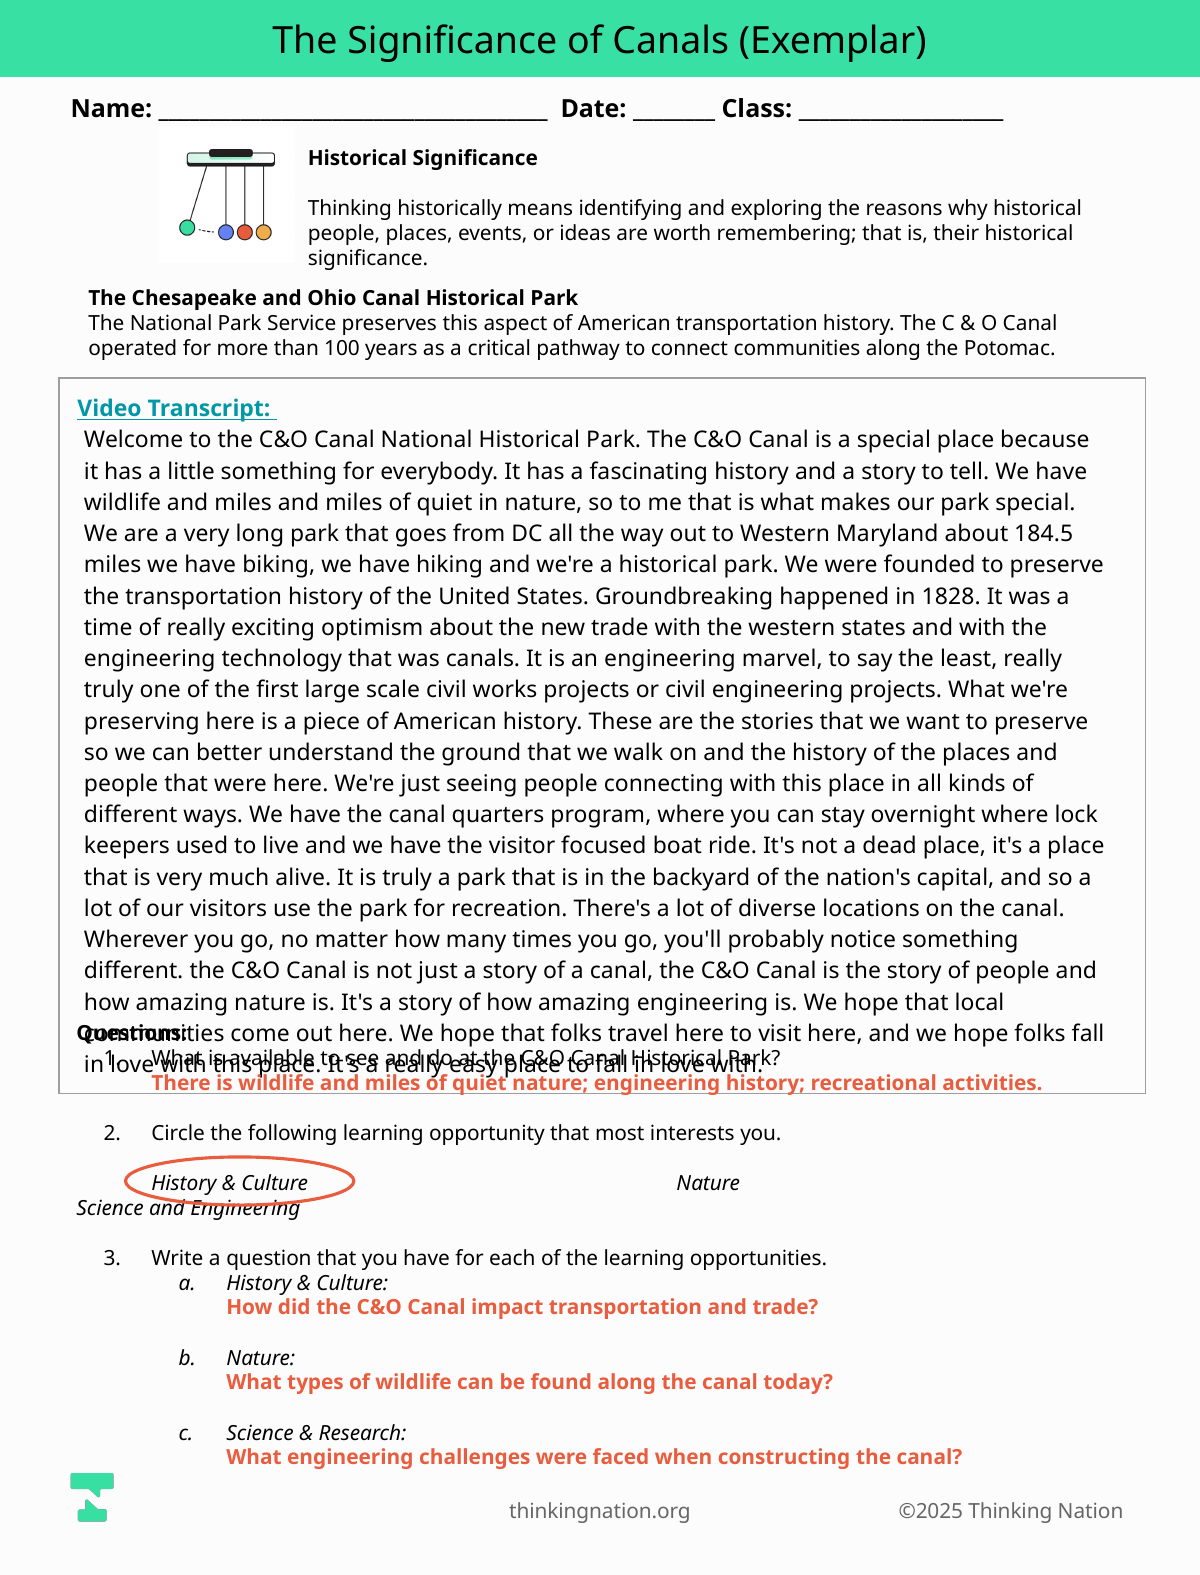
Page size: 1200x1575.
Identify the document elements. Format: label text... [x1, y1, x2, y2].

text_box The Chesapeake and Ohio Canal Historical Park The National Park Service preserves this aspect of American transportation history. The C & O Canal operated for more than 100 years as a critical pathway to connect communities along the Potomac. [70, 266, 1139, 363]
text_box thinkingnation.org [457, 1489, 742, 1532]
text_box [125, 1156, 354, 1206]
text_box Questions: What is available to see and do at the C&O Canal Historical Park? There is wildlife and miles of quiet nature; engineering history; recreational activities. Circle the following learning opportunity that most interests you. History & Culture Nature Science and Engineering Write a question that you have for each of the learning opportunities. History & Culture: How did the C&O Canal impact transportation and trade? Nature: What types of wildlife can be found along the canal today? Science & Research: What engineering challenges were faced when constructing the canal? [61, 1004, 1149, 1489]
text_box Historical Significance Thinking historically means identifying and exploring the reasons why historical people, places, events, or ideas are worth remembering; that is, their historical significance. [300, 137, 1156, 263]
picture [158, 126, 296, 263]
table_header Video Transcript: Welcome to the C&O Canal National Historical Park. The C&O Canal is a special place because it has a little something for everybody. It has a fascinating history and a story to tell. We have wildlife and miles and miles of quiet in nature, so to me that is what makes our park special. We are a very long park that goes from DC all the way out to Western Maryland about 184.5 miles we have biking, we have hiking and we're a historical park. We were founded to preserve the transportation history of the United States. Groundbreaking happened in 1828. It was a time of really exciting optimism about the new trade with the western states and with the engineering technology that was canals. It is an engineering marvel, to say the least, really truly one of the first large scale civil works projects or civil engineering projects. What we're preserving here is a piece of American history. These are the stories that we want to preserve so we can better understand the ground that we walk on and the history of the places and people that were here. We're just seeing people connecting with this place in all kinds of different ways. We have the canal quarters program, where you can stay overnight where lock keepers used to live and we have the visitor focused boat ride. It's not a dead place, it's a place that is very much alive. It is truly a park that is in the backyard of the nation's capital, and so a lot of our visitors use the park for recreation. There's a lot of diverse locations on the canal. Wherever you go, no matter how many times you go, you'll probably notice something different. the C&O Canal is not just a story of a canal, the C&O Canal is the story of people and how amazing nature is. It's a story of how amazing engineering is. We hope that local communities come out here. We hope that folks travel here to visit here, and we hope folks fall in love with this place. It's a really easy place to fall in love with. [60, 379, 1145, 1093]
text_box ©2025 Thinking Nation [854, 1489, 1139, 1532]
text_box The Significance of Canals (Exemplar) [0, 0, 1200, 77]
picture [58, 1463, 126, 1531]
text_box Name: ______________________________________ Date: ________ Class: ____________________ [55, 77, 1200, 137]
